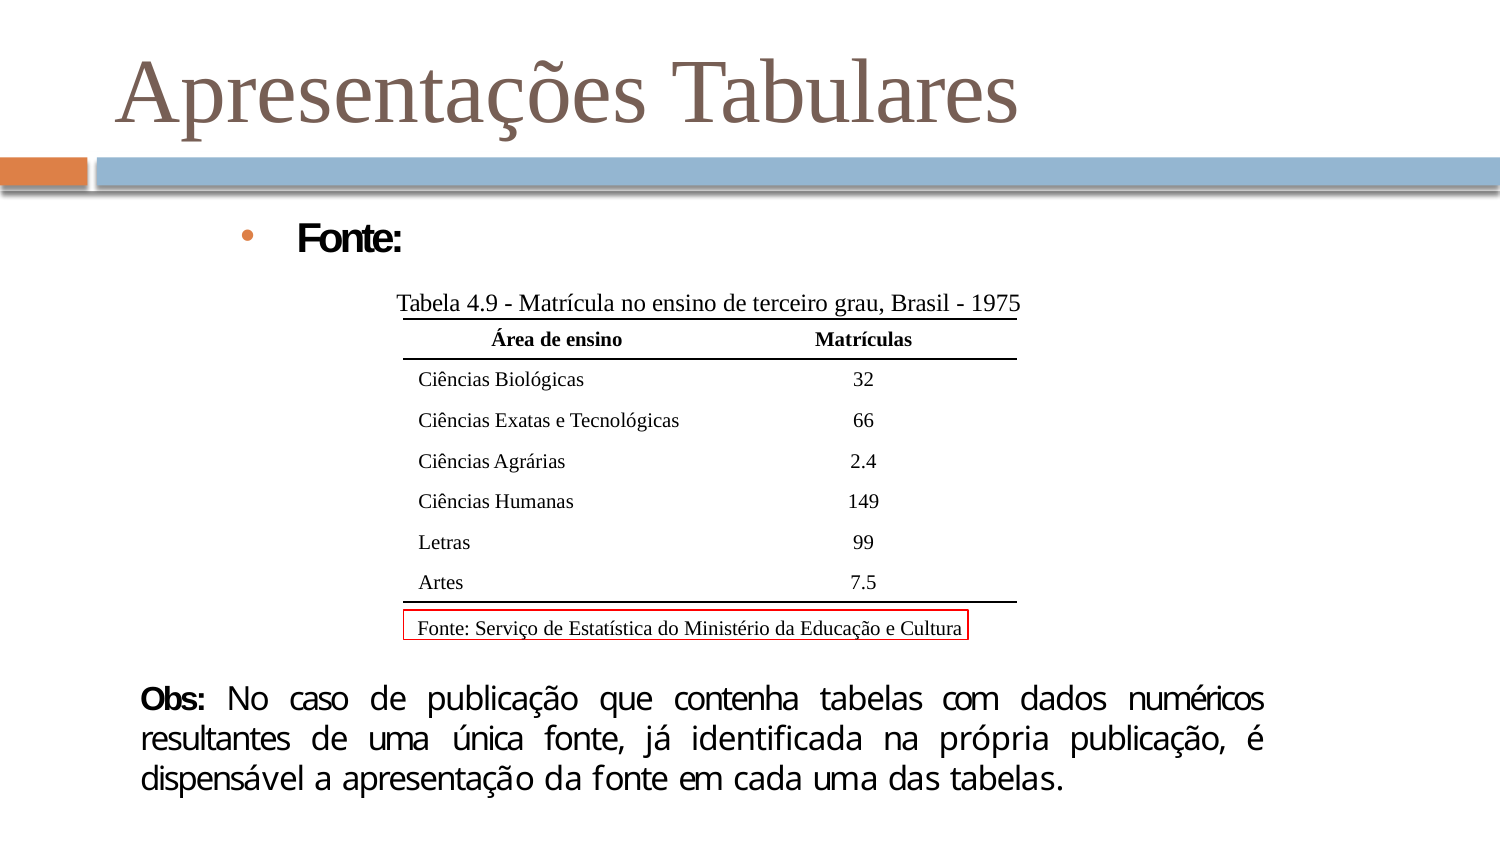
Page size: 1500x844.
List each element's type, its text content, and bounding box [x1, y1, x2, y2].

text_box Tabela 4.9 - Matrícula no ensino de terceiro grau, Brasil - 1975 [381, 278, 1039, 324]
table_cell 149 [710, 482, 1017, 522]
table_header Área de ensino [403, 324, 710, 358]
table_cell Letras [403, 522, 710, 562]
text_box Fonte: Serviço de Estatística do Ministério da Educação e Cultura [403, 609, 968, 640]
table_cell 2.4 [710, 442, 1017, 482]
table_cell Ciências Humanas [403, 482, 710, 522]
table_cell Ciências Agrárias [403, 442, 710, 482]
picture [0, 156, 1500, 203]
table_header Matrículas [710, 324, 1017, 358]
title Apresentações Tabulares [112, 28, 1027, 172]
table_cell Ciências Biológicas [403, 360, 710, 399]
table_cell 99 [710, 522, 1017, 562]
table_cell Ciências Exatas e Tecnológicas [403, 399, 710, 442]
table_cell 32 [710, 360, 1017, 399]
text_box Fonte: [238, 208, 1083, 261]
table_cell 7.5 [710, 562, 1017, 601]
text_box Obs: No caso de publicação que contenha tabelas com dados numéricos resultantes de uma única fonte, já identificada na própria publicação, é dispensável a apresentação da fonte em cada uma das tabelas. [137, 675, 1283, 798]
table_cell 66 [710, 399, 1017, 442]
table_cell Artes [403, 562, 710, 601]
